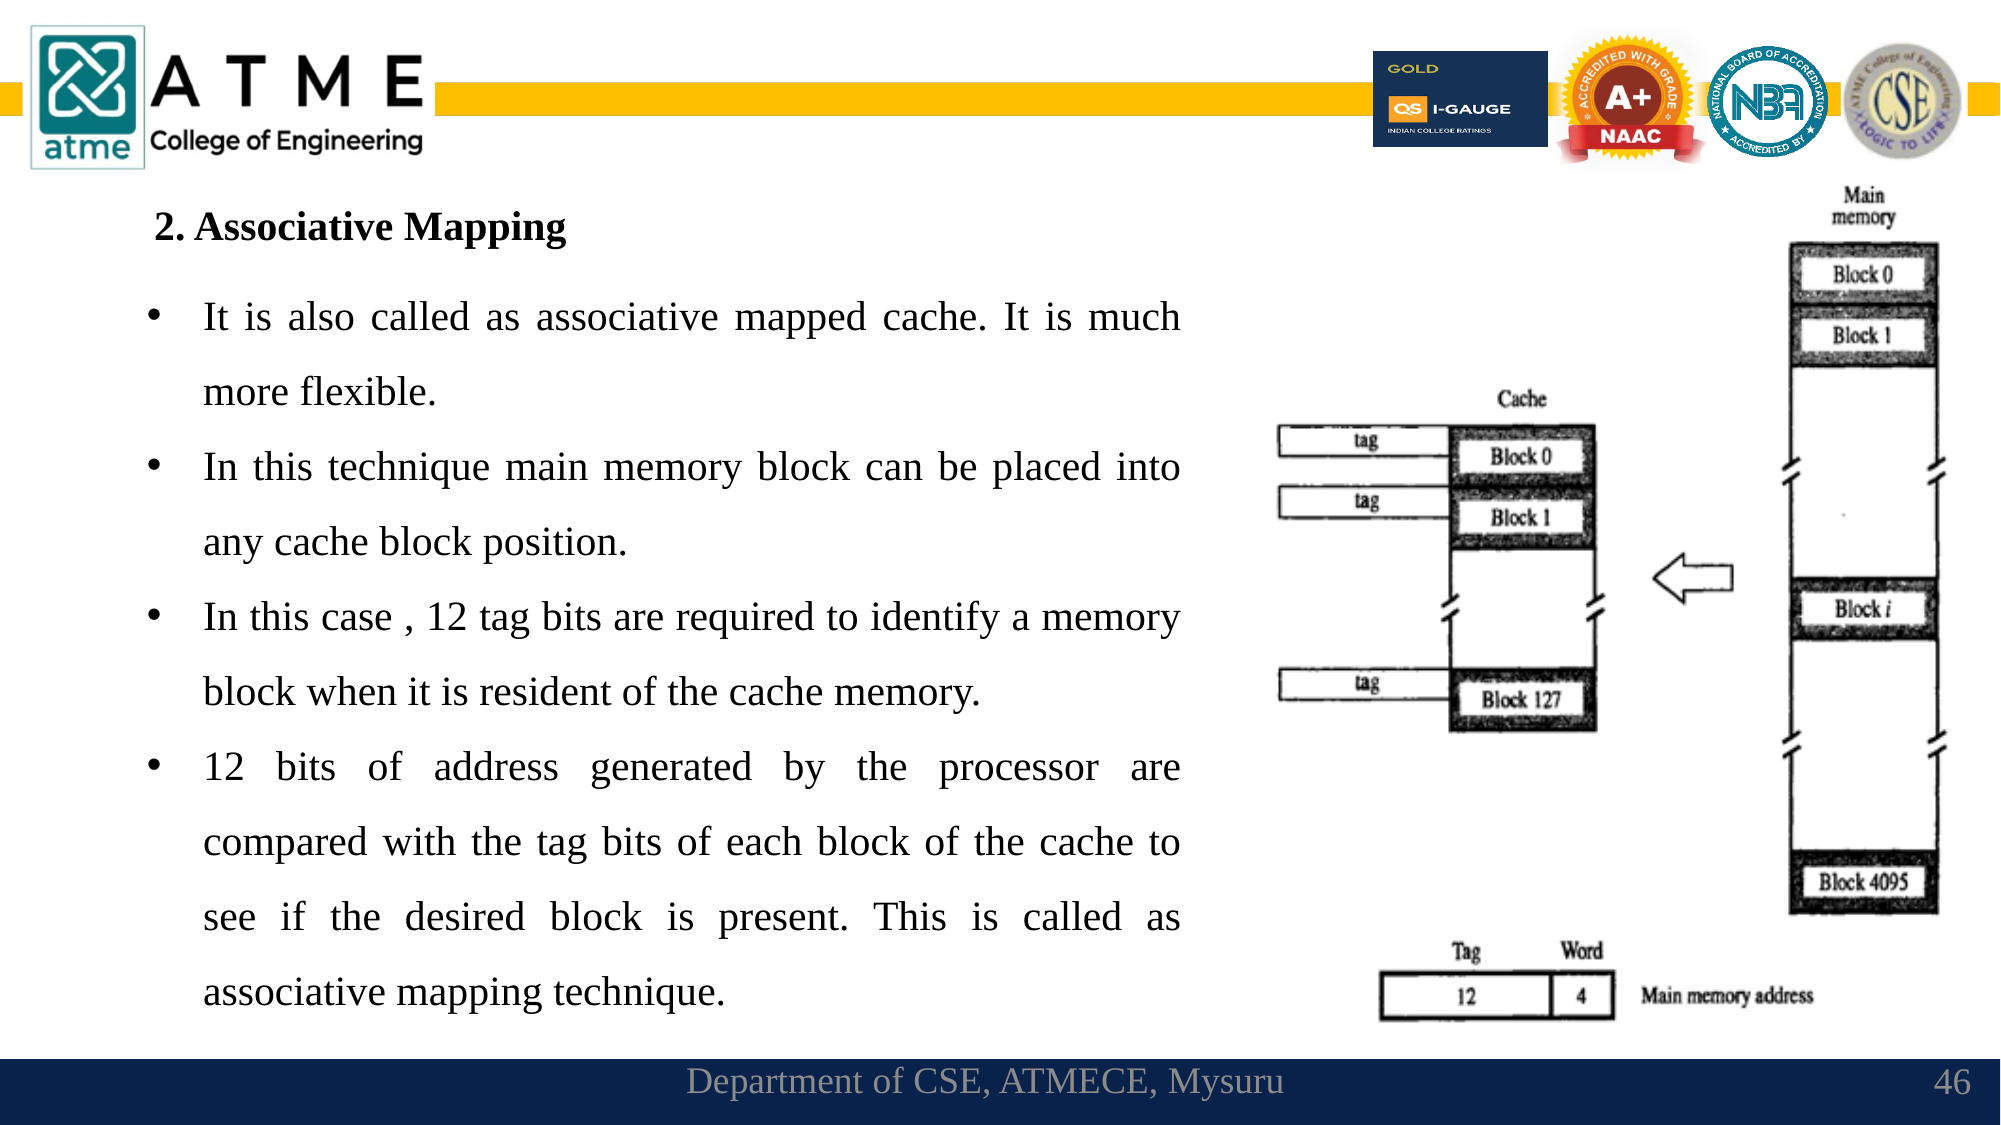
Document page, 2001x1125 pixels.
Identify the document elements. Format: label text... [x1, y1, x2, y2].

picture [1373, 20, 1828, 180]
text_box It is also called as associative mapped cache. It is much more flexible. In this technique main memory block can be placed into any cache block position. In this case , 12 tag bits are required to identify a memory block when it is resident of the cache memory. 12 bits of address generated by the processor are compared with the tag bits of each block of the cache to see if the desired block is present. This is called as associative mapping technique. [132, 256, 1197, 1022]
footer Department of CSE, ATMECE, Mysuru [501, 1056, 1470, 1102]
picture [1840, 26, 1968, 176]
picture [0, 1059, 2001, 1125]
slide_number 46 [1511, 1057, 1972, 1103]
picture [22, 15, 435, 178]
picture [1245, 184, 1972, 1043]
text_box 2. Associative Mapping [139, 191, 1148, 256]
